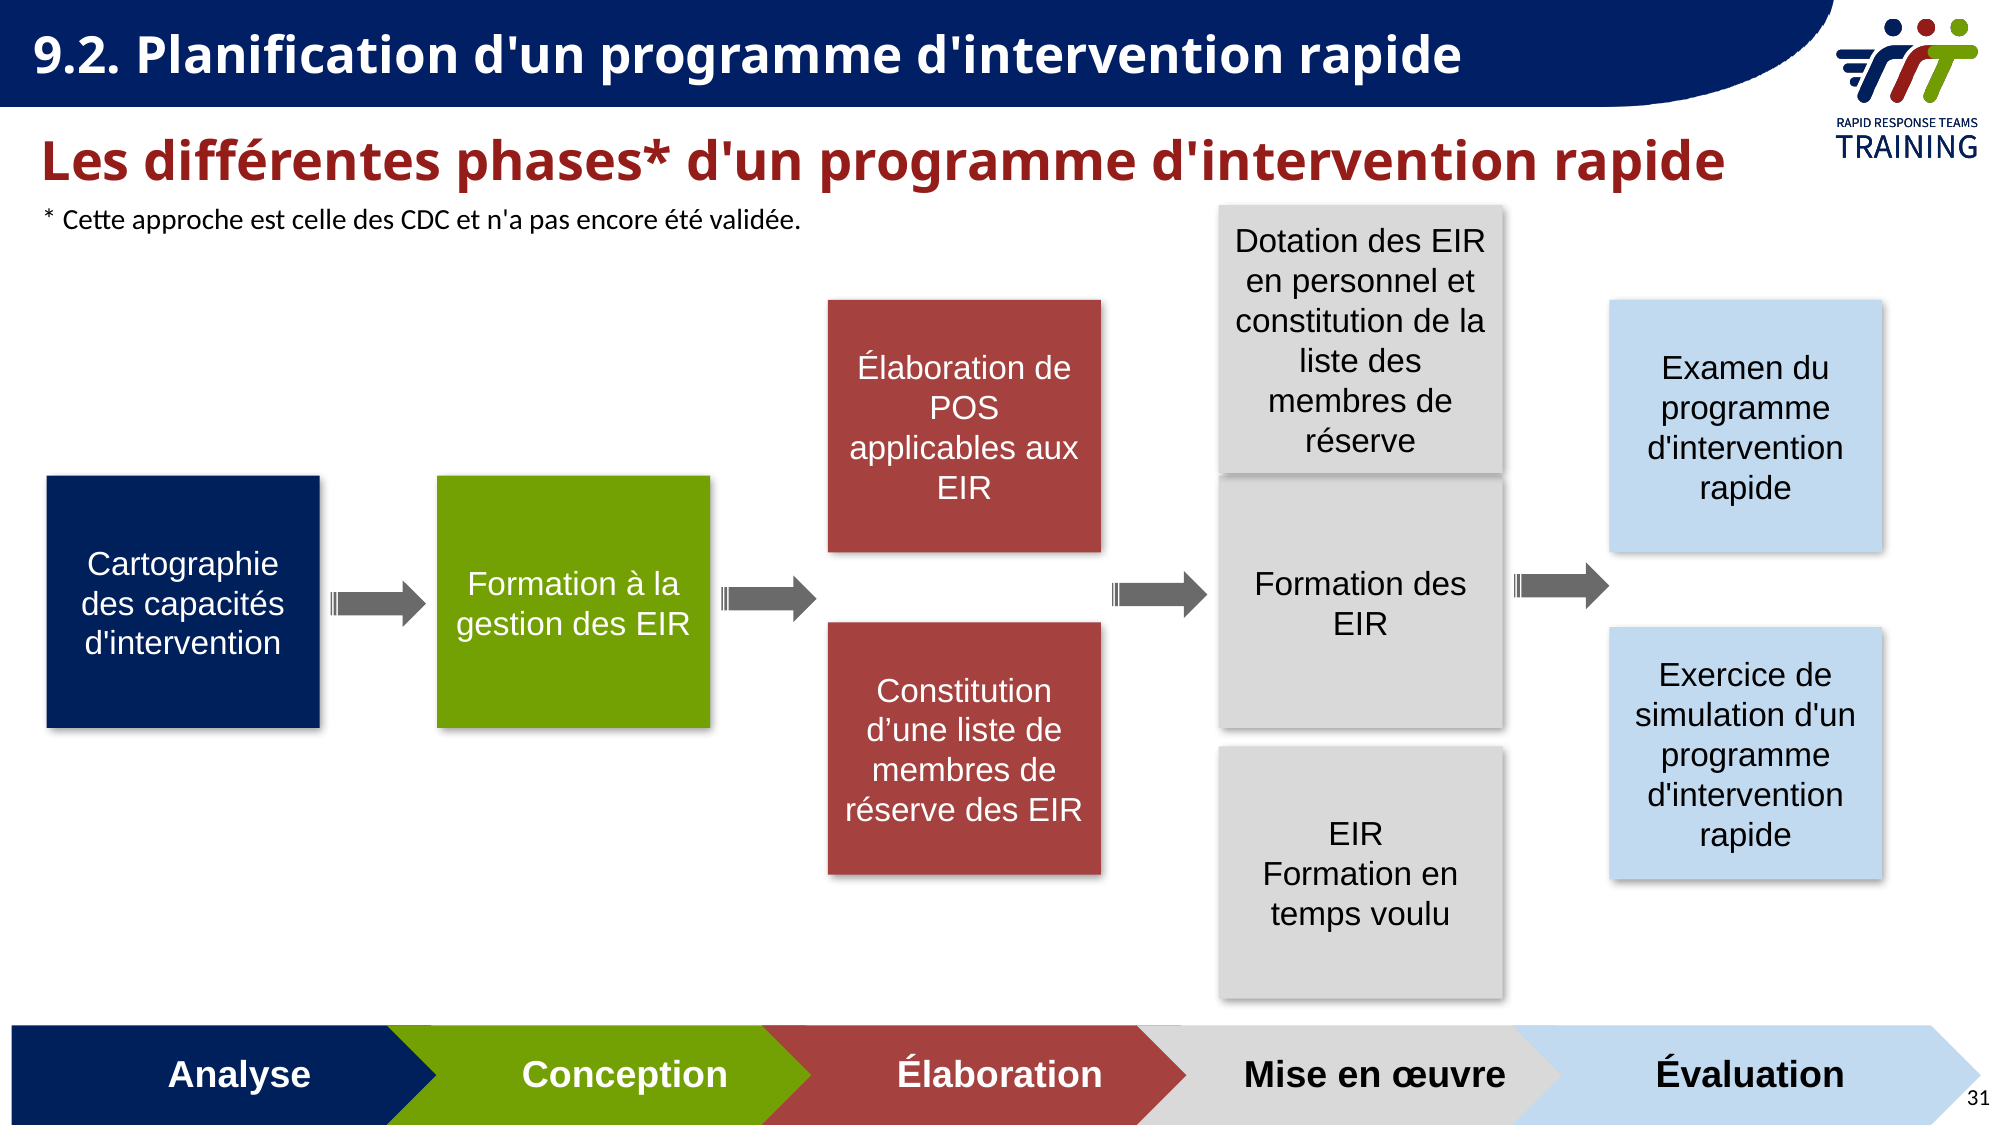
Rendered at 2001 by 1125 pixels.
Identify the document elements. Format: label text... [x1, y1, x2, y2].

text_box * Cette approche est celle des CDC et n'a pas encore été validée. [34, 192, 933, 243]
text_box Élaboration de POS applicables aux EIR [826, 298, 1103, 554]
text_box [329, 578, 429, 630]
text_box [1110, 569, 1210, 620]
text_box EIR Formation en temps voulu [1216, 744, 1505, 1001]
text_box Formation des EIR [1216, 478, 1505, 730]
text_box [11, 1025, 1982, 1125]
text_box Exercice de simulation d'un programme d'intervention rapide [1607, 625, 1884, 881]
text_box Formation à la gestion des EIR [435, 473, 712, 730]
text_box Cartographie des capacités d'intervention [44, 473, 322, 730]
text_box Dotation des EIR en personnel et constitution de la liste des membres de réserve [1216, 203, 1505, 475]
text_box Examen du programme d'intervention rapide [1607, 298, 1884, 554]
text_box [1512, 560, 1612, 612]
text_box [719, 573, 819, 625]
text_box 9.2. Planification d'un programme d'intervention rapide [25, 21, 1746, 123]
list Les différentes phases* d'un programme d'intervention rapide [32, 125, 1747, 206]
picture [0, 0, 1978, 167]
text_box Constitution d’une liste de membres de réserve des EIR [826, 620, 1103, 877]
slide_number 31 [1982, 1075, 2000, 1125]
